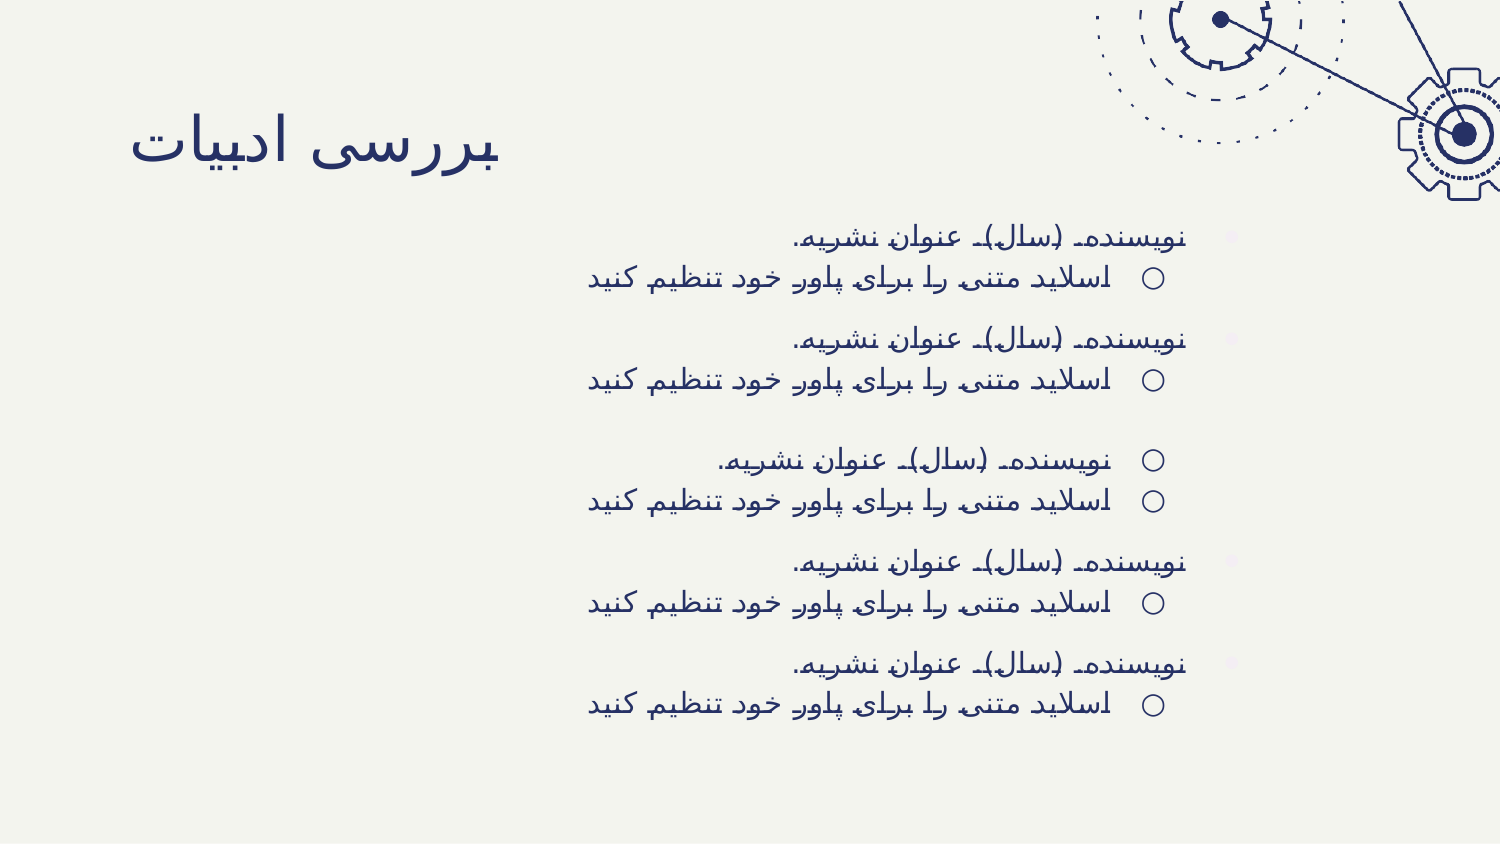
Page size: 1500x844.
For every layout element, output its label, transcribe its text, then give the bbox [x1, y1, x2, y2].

picture [1096, 0, 1500, 201]
title بررسی ادبیات [129, 97, 639, 241]
text_box نویسنده. (سال). عنوان نشریه. اسلاید متنی را برای پاور خود تنظیم کنید نویسنده. (سال). عنوان نشریه. اسلاید متنی را برای پاور خود تنظیم کنید نویسنده. (سال). عنوان نشریه. اسلاید متنی را برای پاور خود تنظیم کنید نویسنده. (سال). عنوان نشریه. اسلاید متنی را برای پاور خود تنظیم کنید نویسنده. (سال). عنوان نشریه. اسلاید متنی را برای پاور خود تنظیم کنید [149, 209, 1243, 720]
